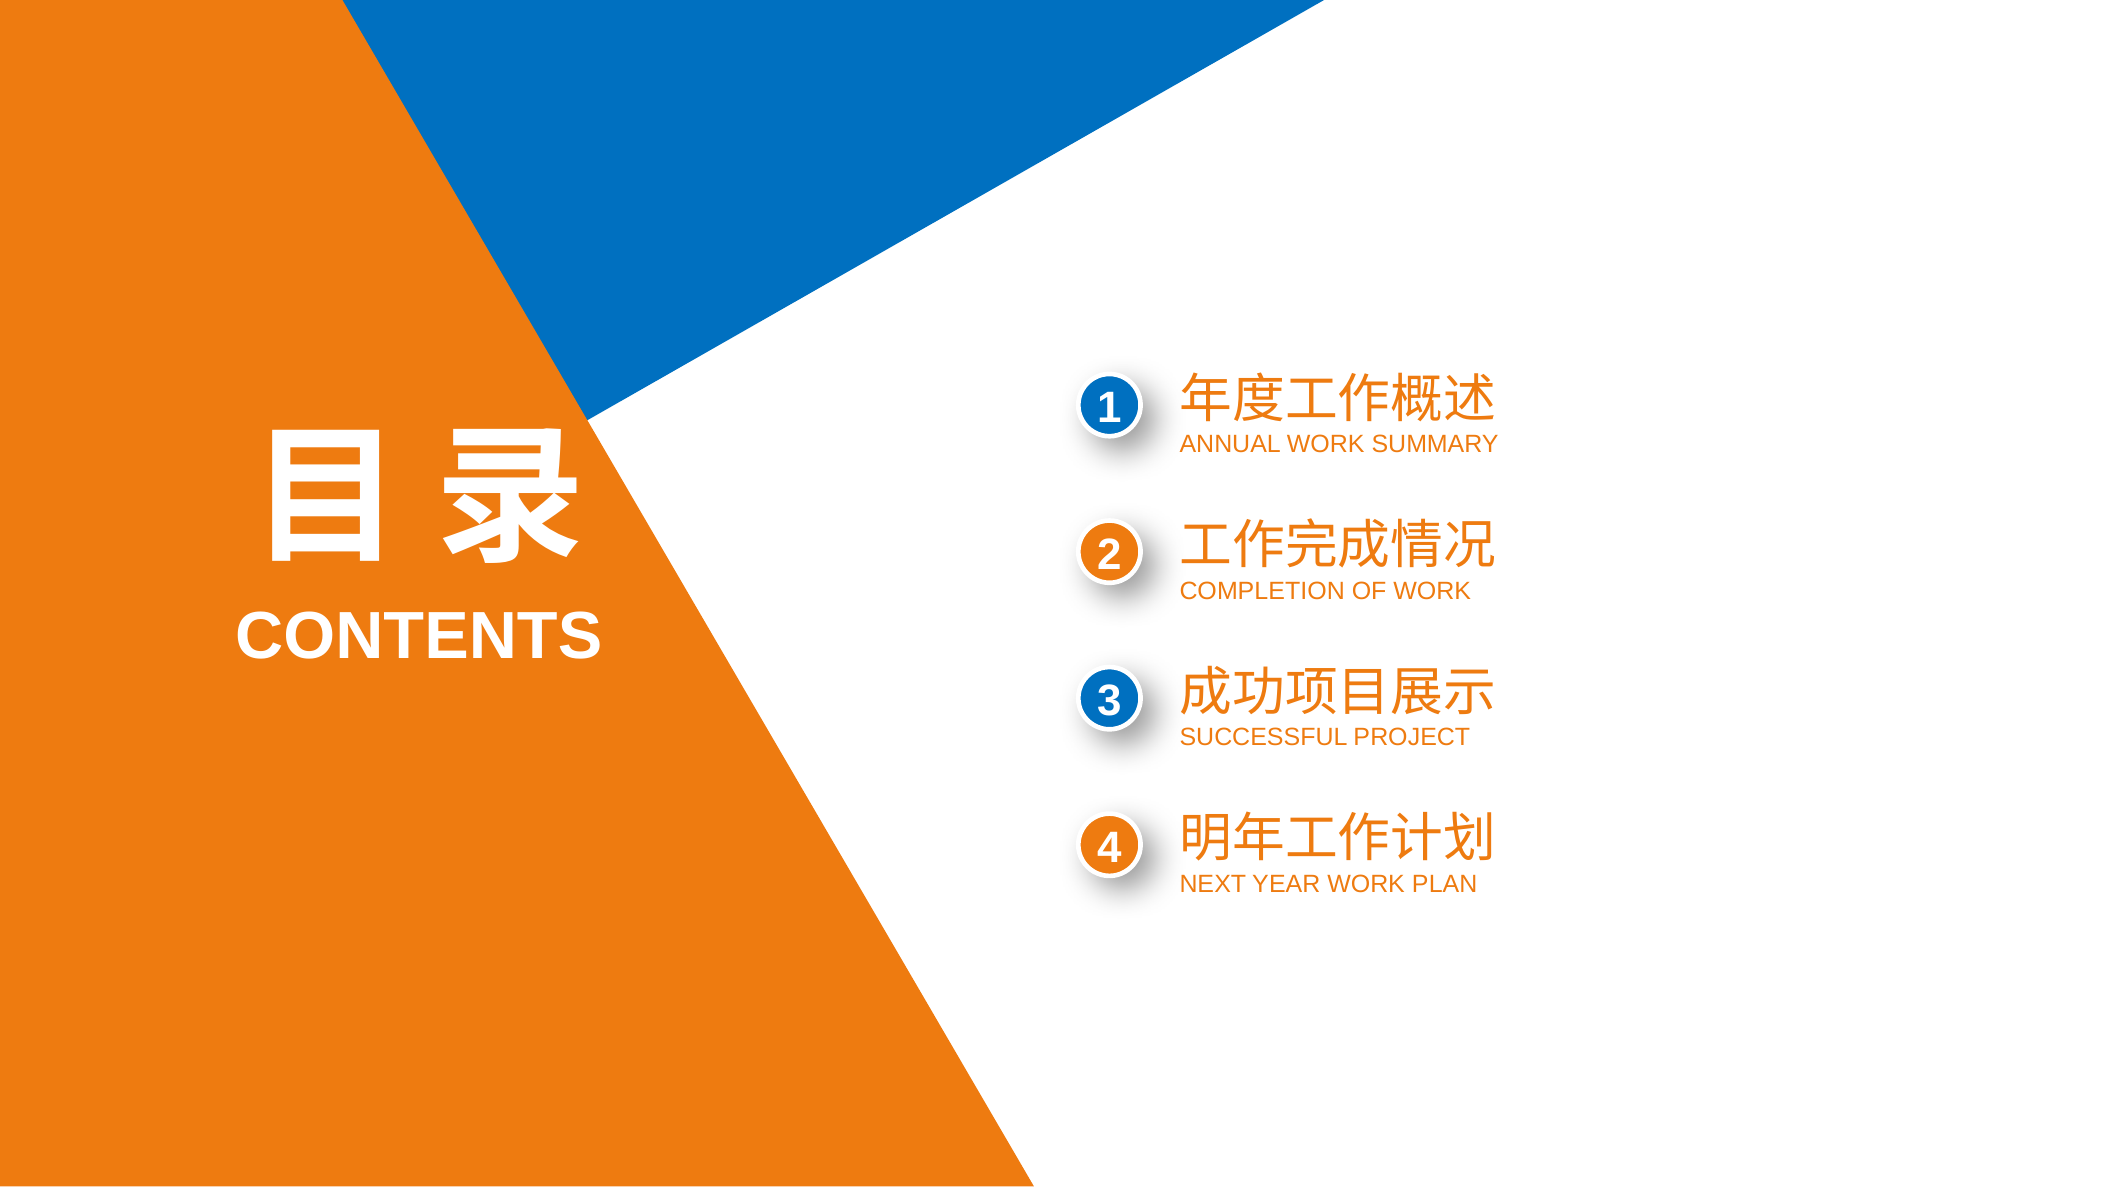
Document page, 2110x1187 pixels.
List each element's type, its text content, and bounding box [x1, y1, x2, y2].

text_box 3 [1077, 665, 1142, 731]
text_box [343, 0, 1325, 399]
text_box 2 [1077, 519, 1142, 584]
text_box 1 [1077, 372, 1142, 438]
text_box 目 录 [203, 399, 635, 580]
text_box 4 [1077, 812, 1142, 877]
text_box [0, 0, 1034, 1187]
text_box CONTENTS [227, 592, 610, 673]
